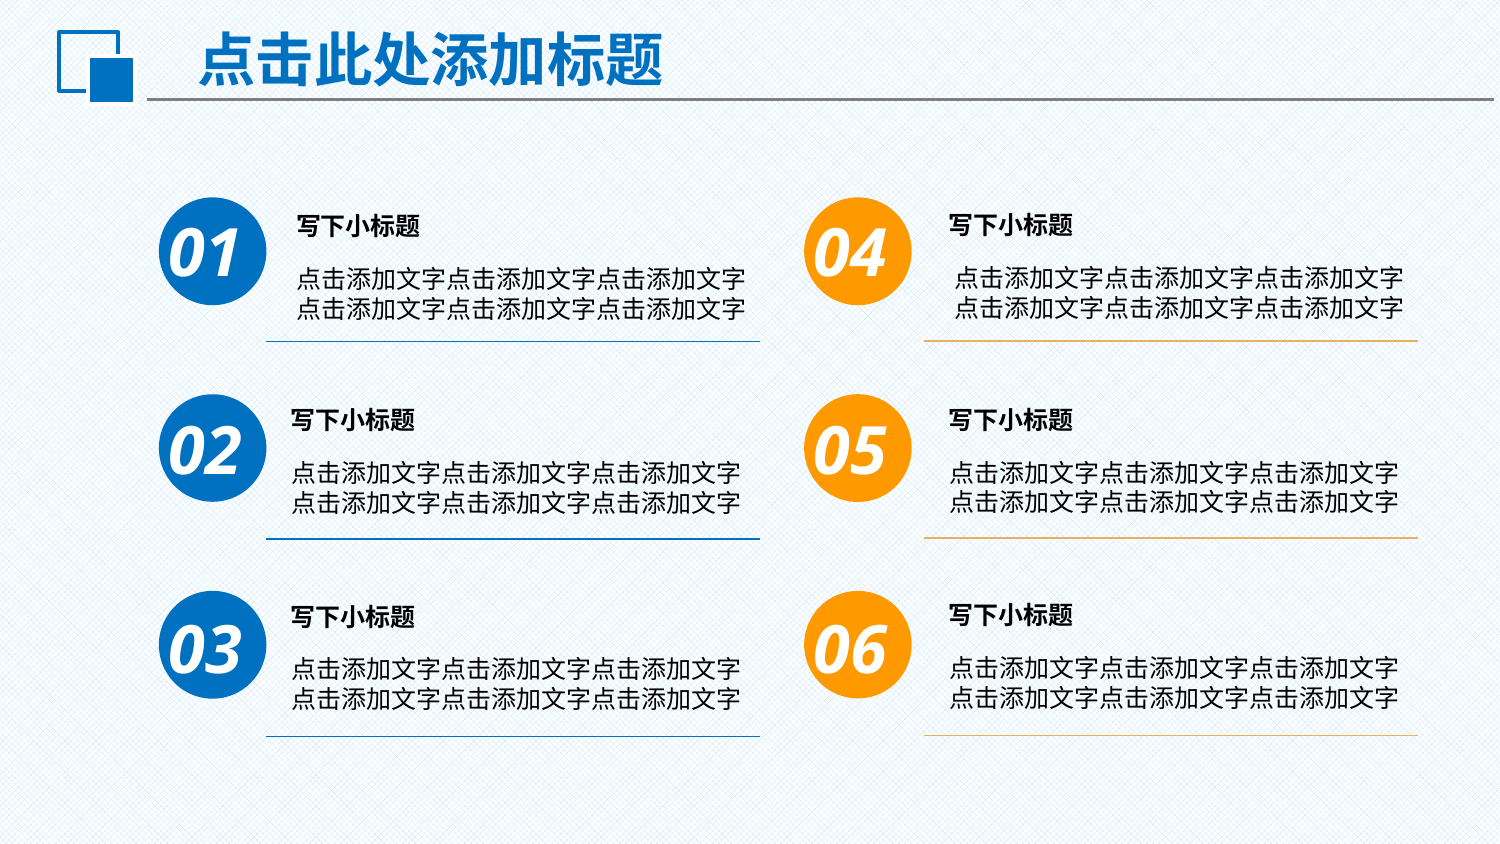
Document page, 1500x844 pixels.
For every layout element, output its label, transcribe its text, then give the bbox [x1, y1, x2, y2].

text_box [798, 197, 1436, 342]
text_box [57, 30, 120, 93]
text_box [798, 393, 1431, 539]
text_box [153, 393, 772, 540]
text_box [86, 54, 137, 106]
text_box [153, 197, 778, 342]
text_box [798, 590, 1431, 736]
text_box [153, 590, 772, 737]
text_box 点击此处添加标题 [183, 15, 1500, 109]
